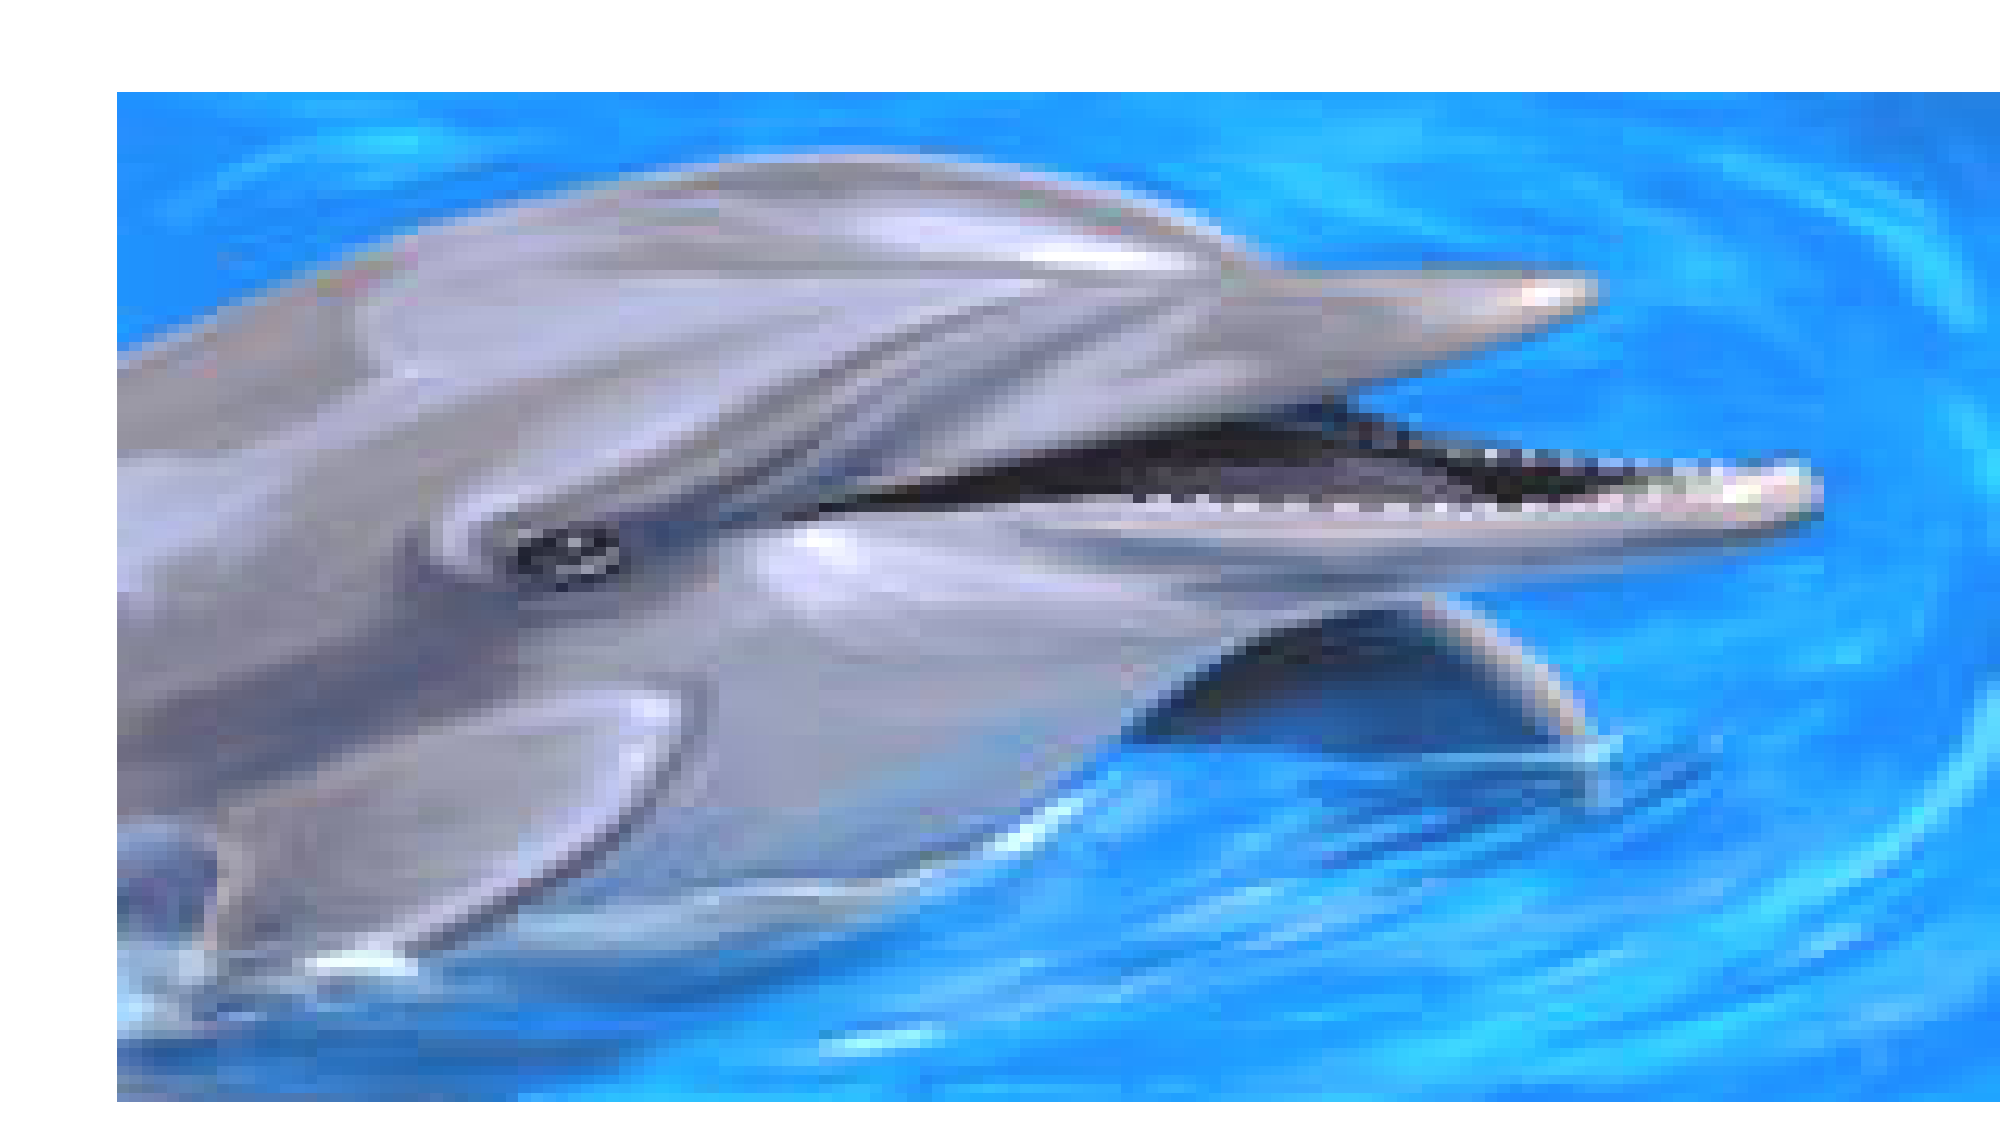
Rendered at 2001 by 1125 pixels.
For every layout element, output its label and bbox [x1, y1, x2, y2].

picture [117, 92, 2001, 1103]
